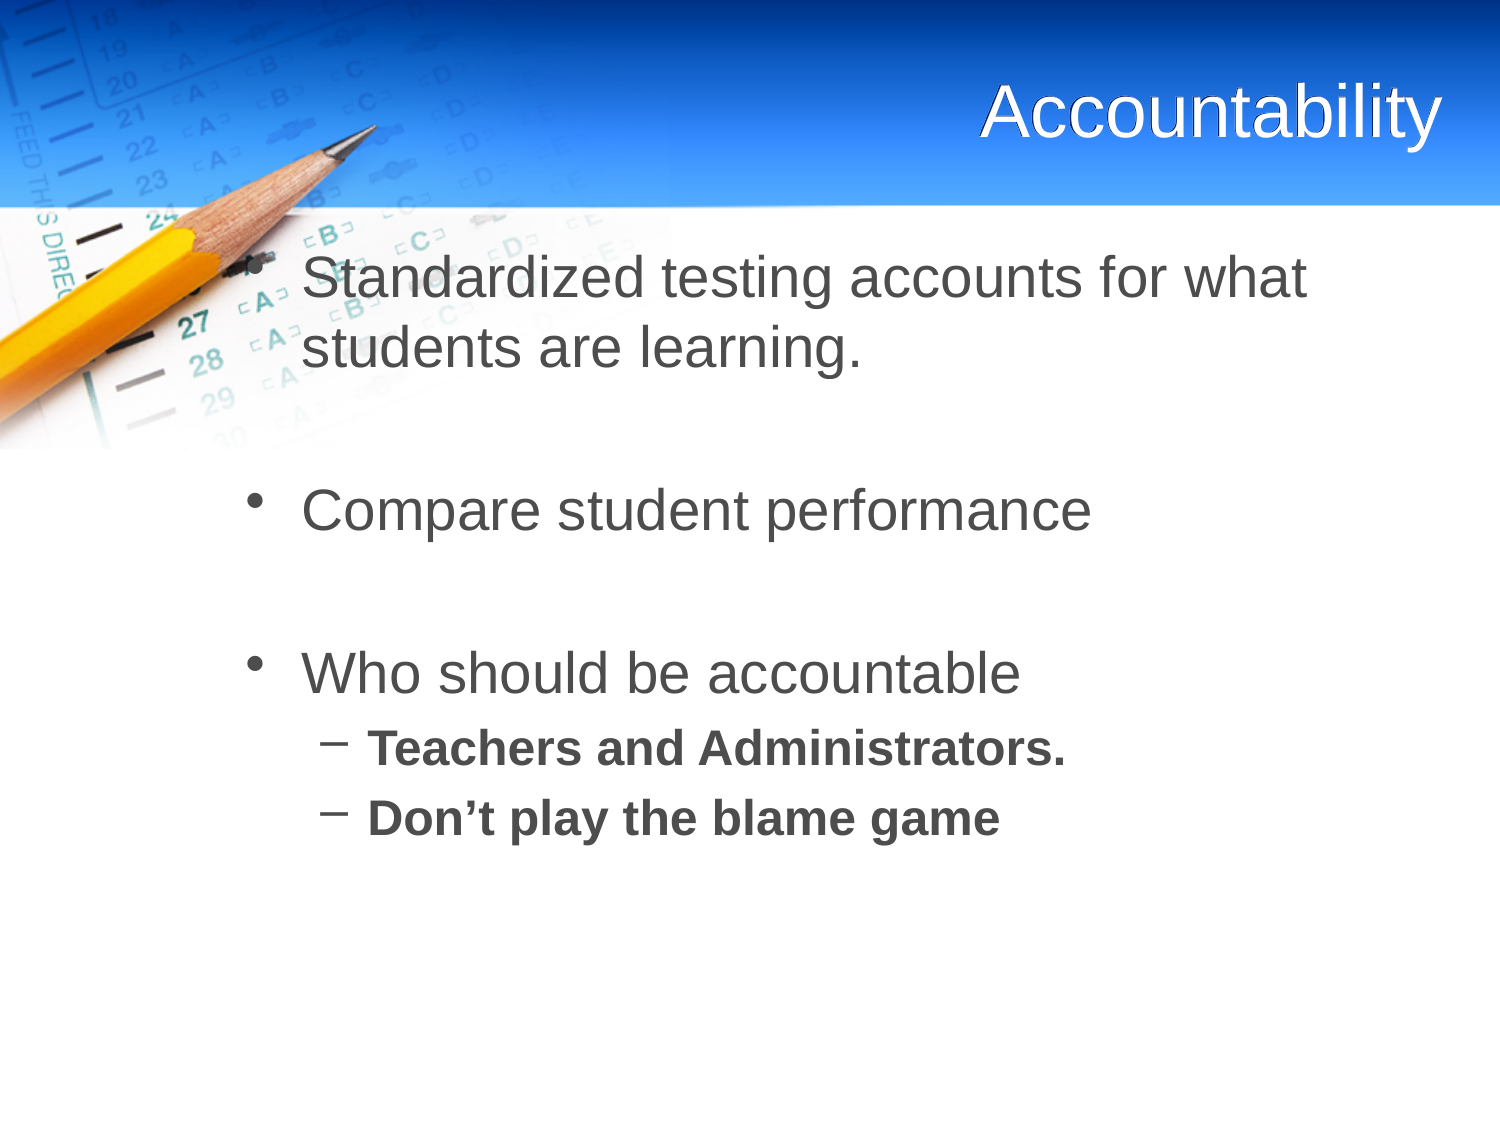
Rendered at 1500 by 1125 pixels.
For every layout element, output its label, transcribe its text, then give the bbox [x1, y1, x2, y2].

list Standardized testing accounts for what students are learning. Compare student performance Who should be accountable Teachers and Administrators. Don’t play the blame game [230, 231, 1471, 1095]
title Accountability [253, 66, 1459, 150]
picture [0, 0, 1500, 1125]
